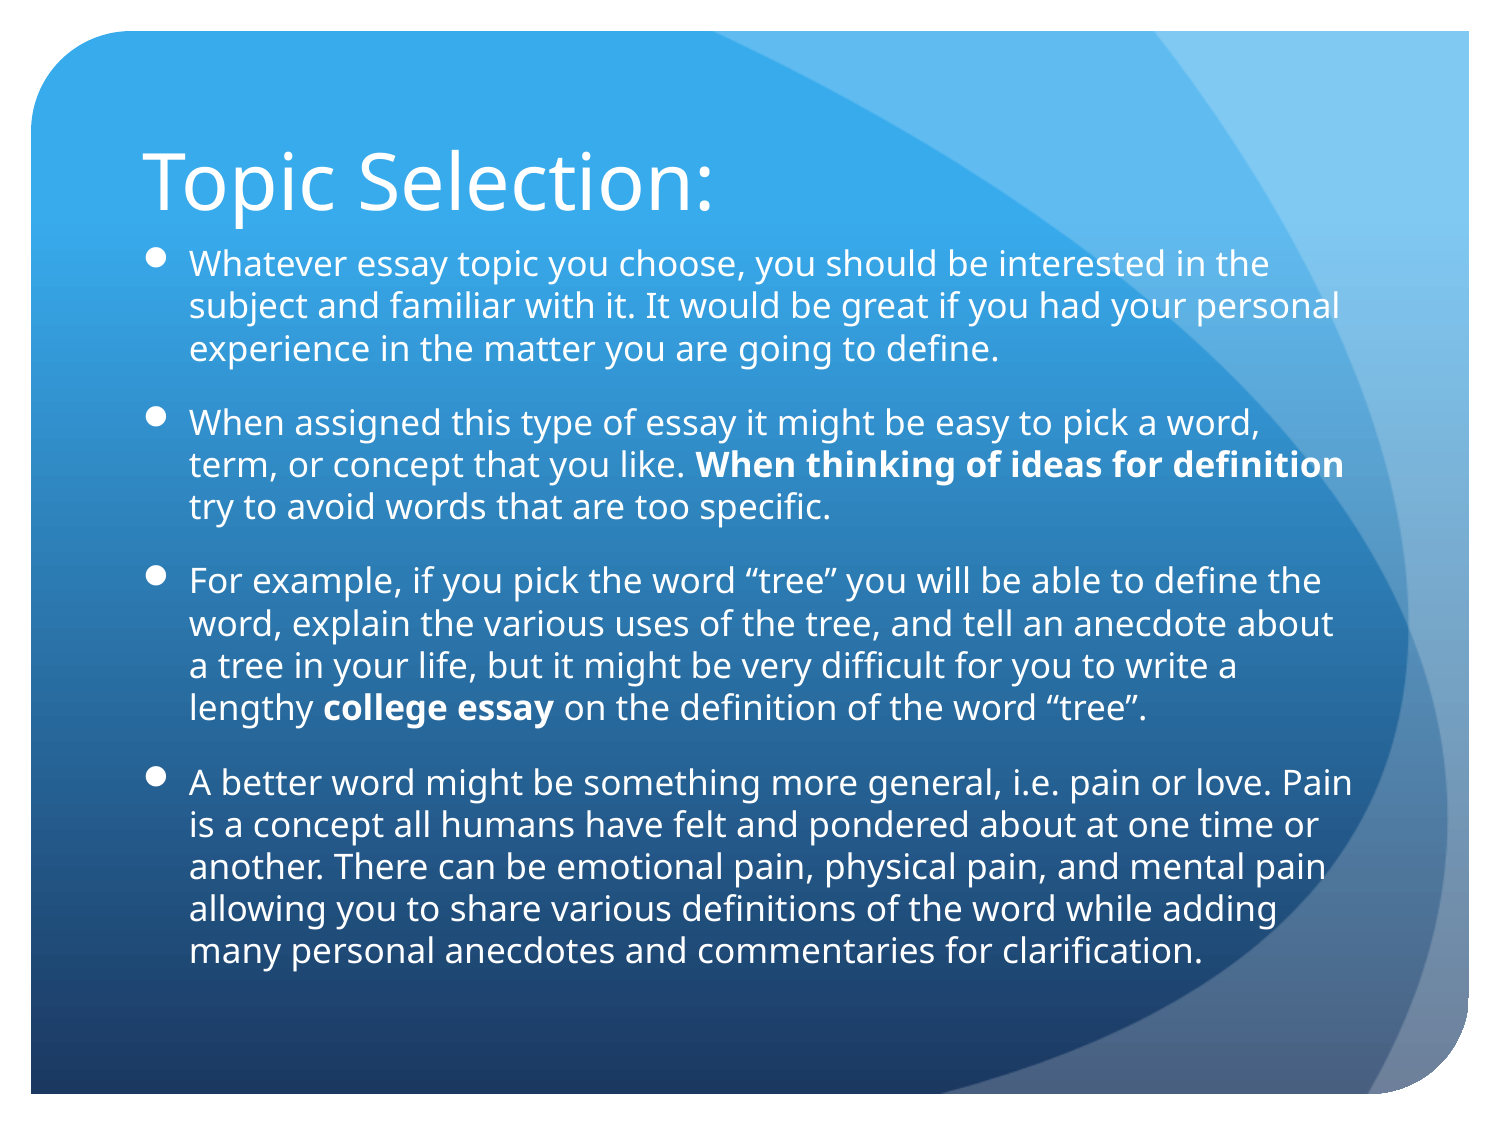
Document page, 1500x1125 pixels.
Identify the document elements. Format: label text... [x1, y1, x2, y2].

title Topic Selection: [127, 62, 1372, 233]
picture [24, 30, 1473, 1094]
list Whatever essay topic you choose, you should be interested in the subject and familiar with it. It would be great if you had your personal experience in the matter you are going to define. When assigned this type of essay it might be easy to pick a word, term, or concept that you like. When thinking of ideas for definition try to avoid words that are too specific. For example, if you pick the word “tree” you will be able to define the word, explain the various uses of the tree, and tell an anecdote about a tree in your life, but it might be very difficult for you to write a lengthy college essay on the definition of the word “tree”. A better word might be something more general, i.e. pain or love. Pain is a concept all humans have felt and pondered about at one time or another. There can be emotional pain, physical pain, and mental pain allowing you to share various definitions of the word while adding many personal anecdotes and commentaries for clarification. [127, 233, 1372, 991]
